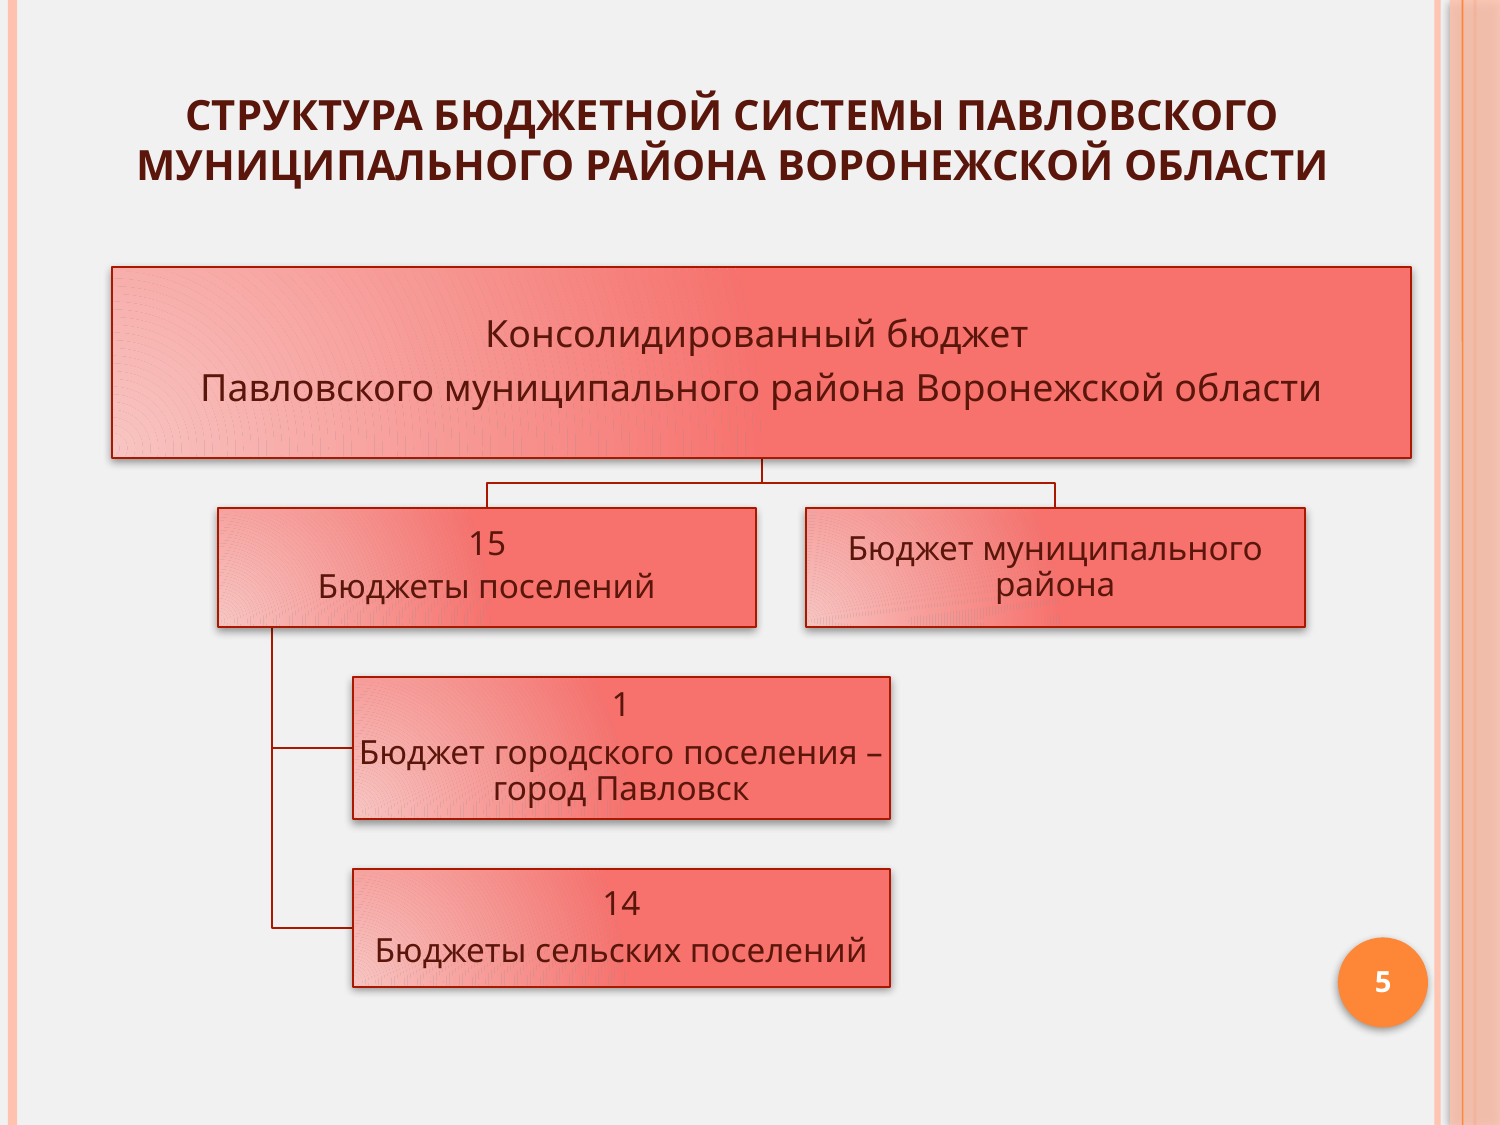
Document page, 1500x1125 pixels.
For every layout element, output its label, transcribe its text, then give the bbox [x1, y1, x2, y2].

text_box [111, 266, 1412, 989]
title Структура бюджетной системы Павловского муниципального района Воронежской области [17, 42, 1447, 197]
slide_number 5 [1333, 940, 1434, 1027]
